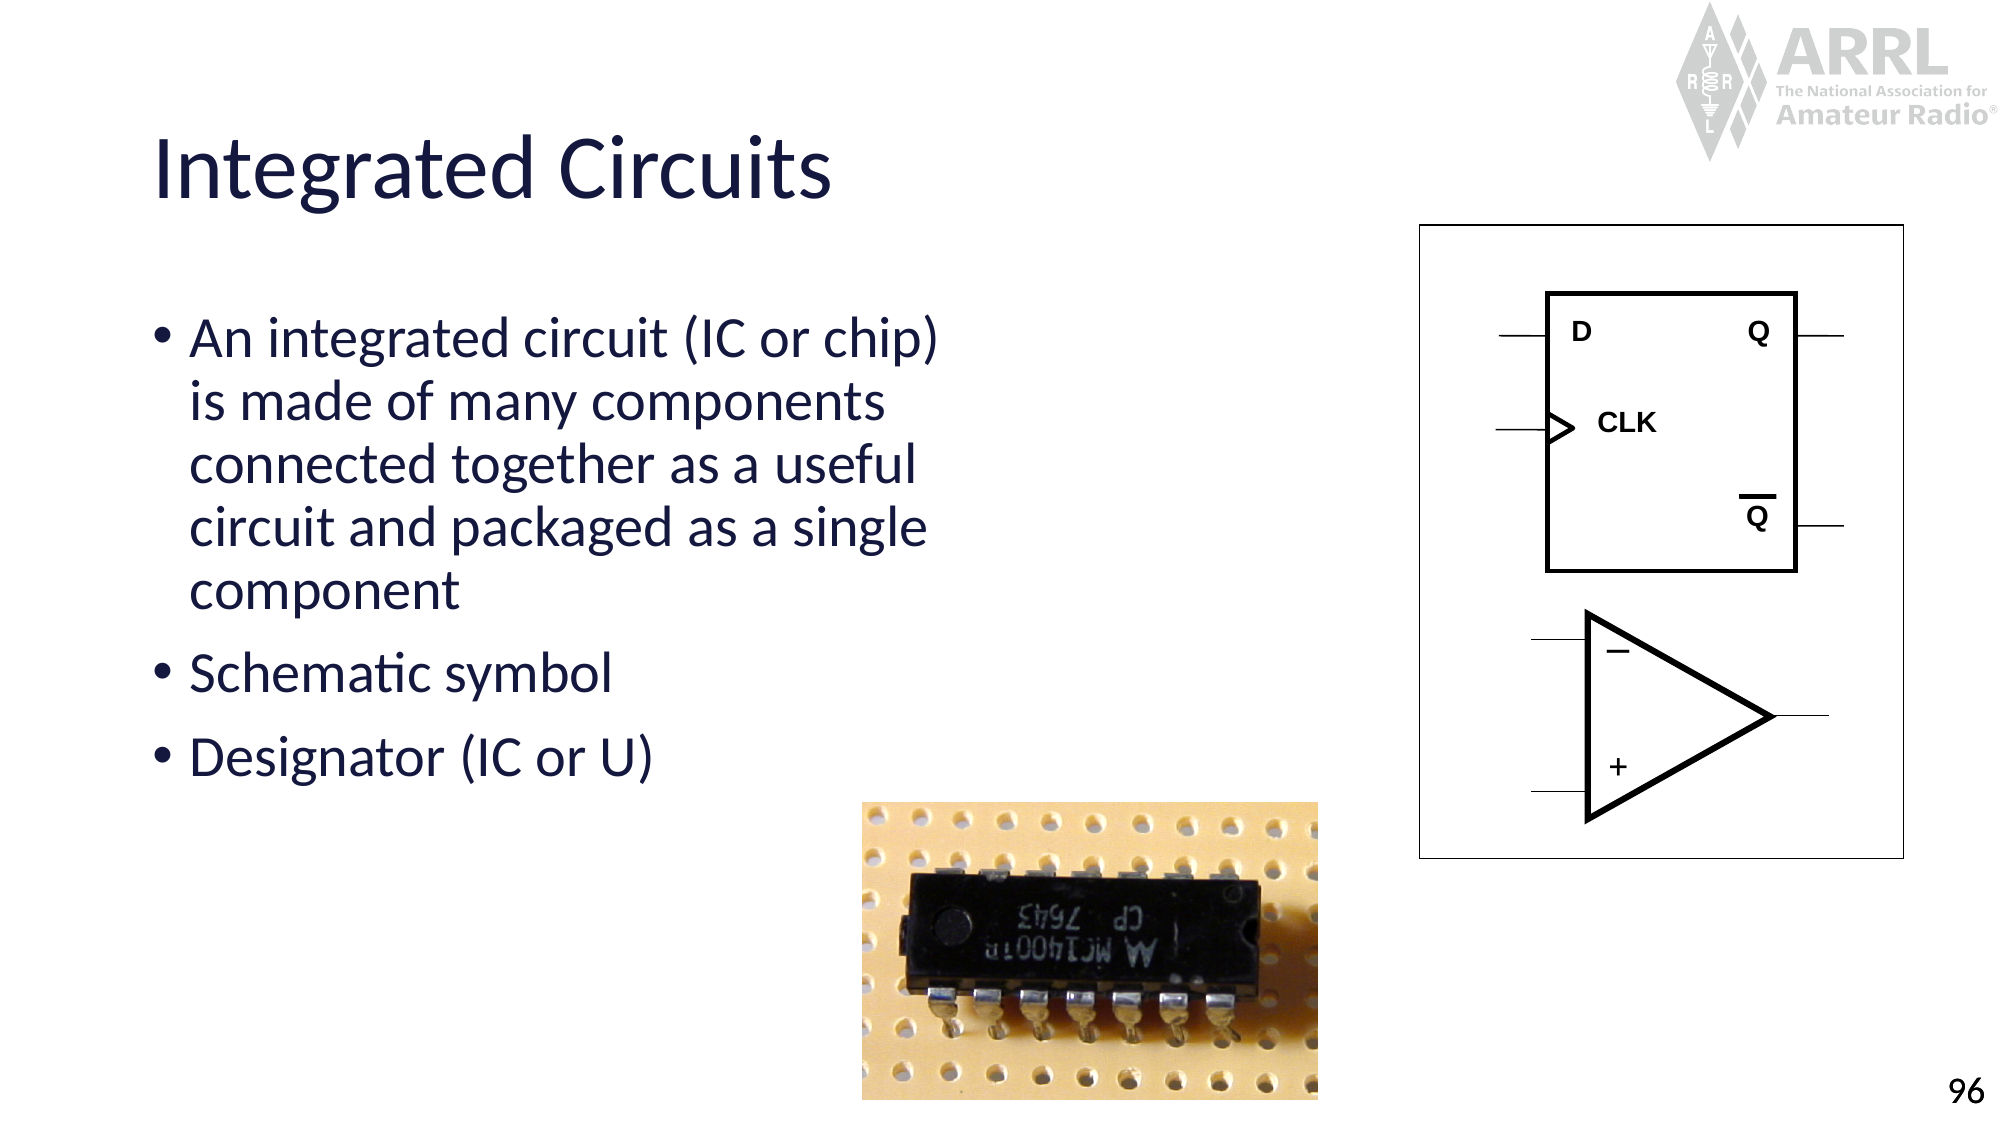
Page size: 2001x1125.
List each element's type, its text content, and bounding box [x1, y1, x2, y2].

list An integrated circuit (IC or chip) is made of many components connected together as a useful circuit and packaged as a single component Schematic symbol Designator (IC or U) [137, 299, 980, 1014]
title Integrated Circuits [137, 59, 1863, 278]
picture [862, 801, 1318, 1100]
picture [1674, 0, 2000, 164]
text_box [1419, 224, 1904, 859]
